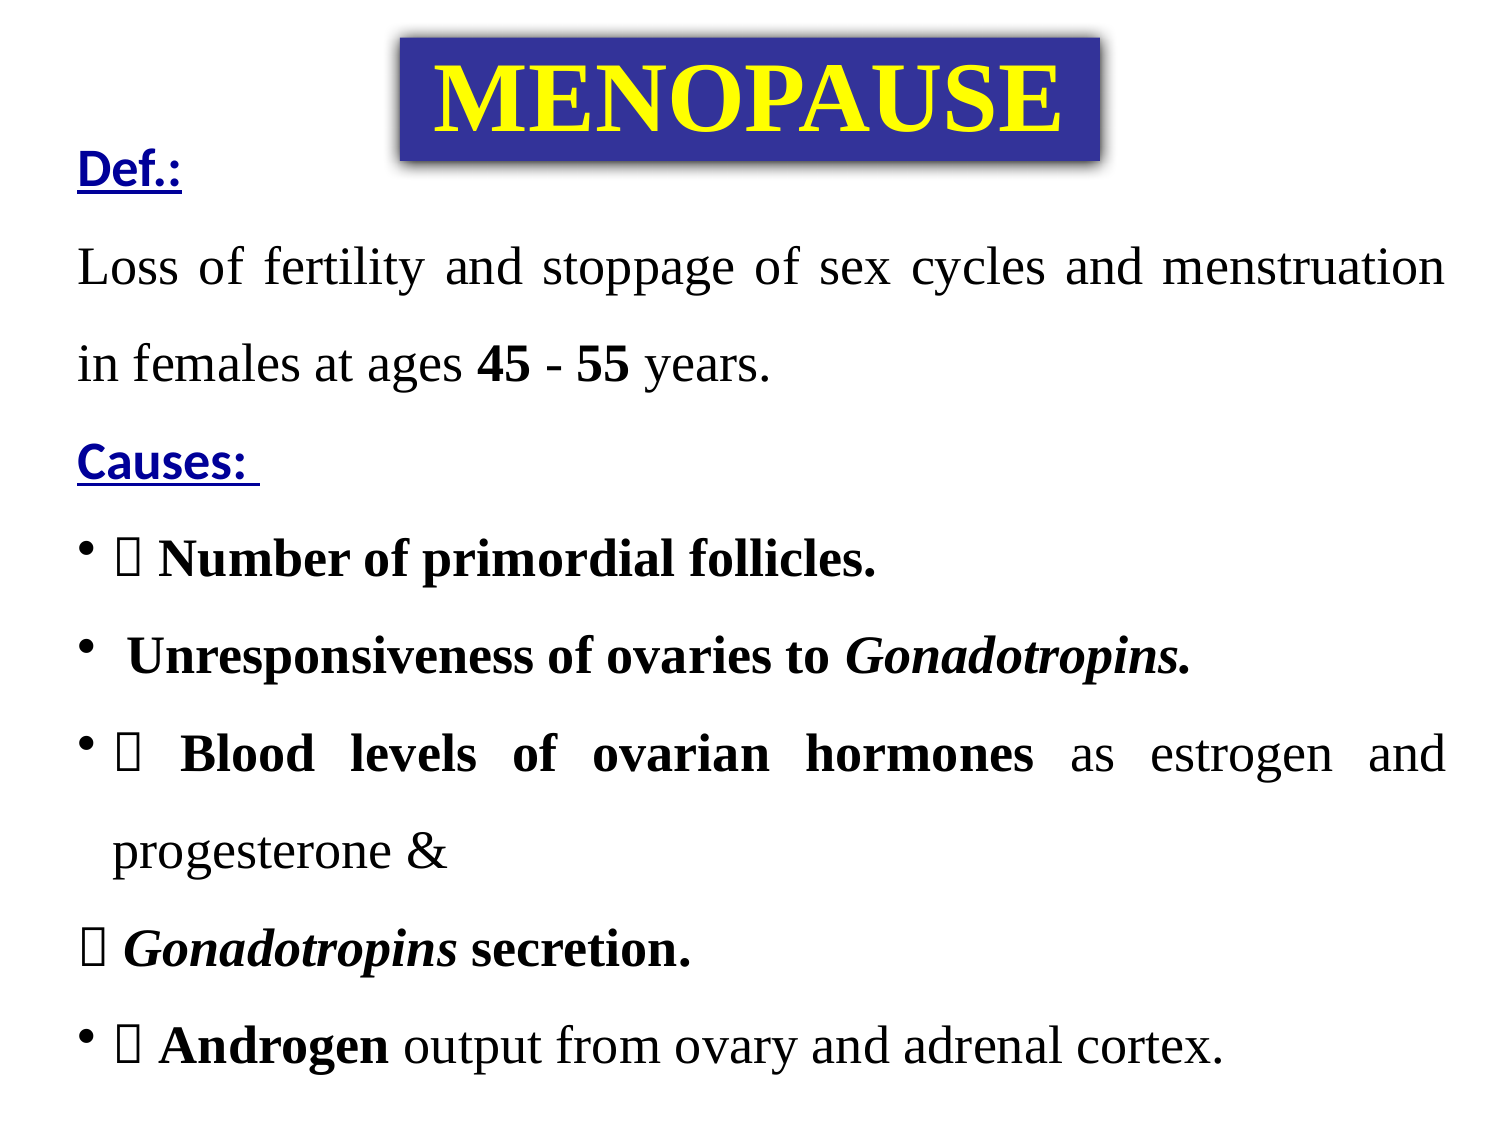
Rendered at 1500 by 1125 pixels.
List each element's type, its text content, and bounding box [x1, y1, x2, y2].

text_box Def.: Loss of fertility and stoppage of sex cycles and menstruation in females at ages 45 - 55 years. Causes:  Number of primordial follicles. Unresponsiveness of ovaries to Gonadotropins.  Blood levels of ovarian hormones as estrogen and progesterone &  Gonadotropins secretion.  Androgen output from ovary and adrenal cortex. [62, 92, 1463, 1082]
title MENOPAUSE [399, 37, 1100, 92]
